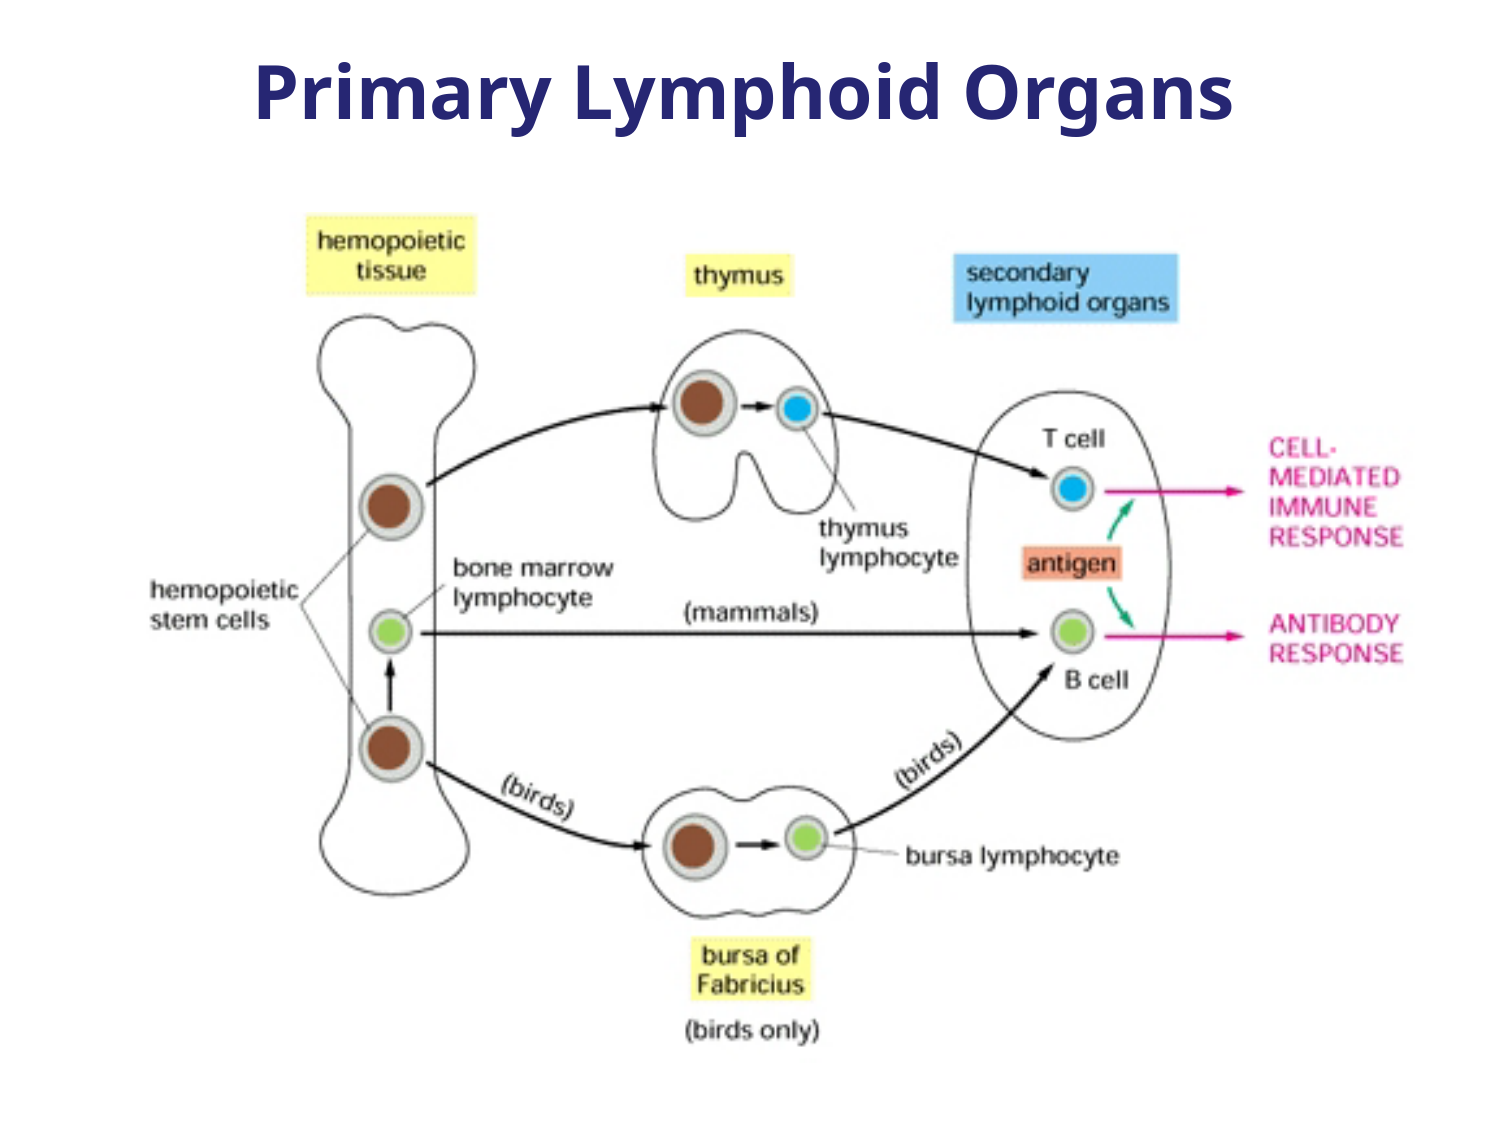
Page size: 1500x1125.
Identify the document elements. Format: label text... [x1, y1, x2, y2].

text_box Primary Lymphoid Organs [237, 37, 1413, 143]
picture [124, 212, 1426, 1063]
